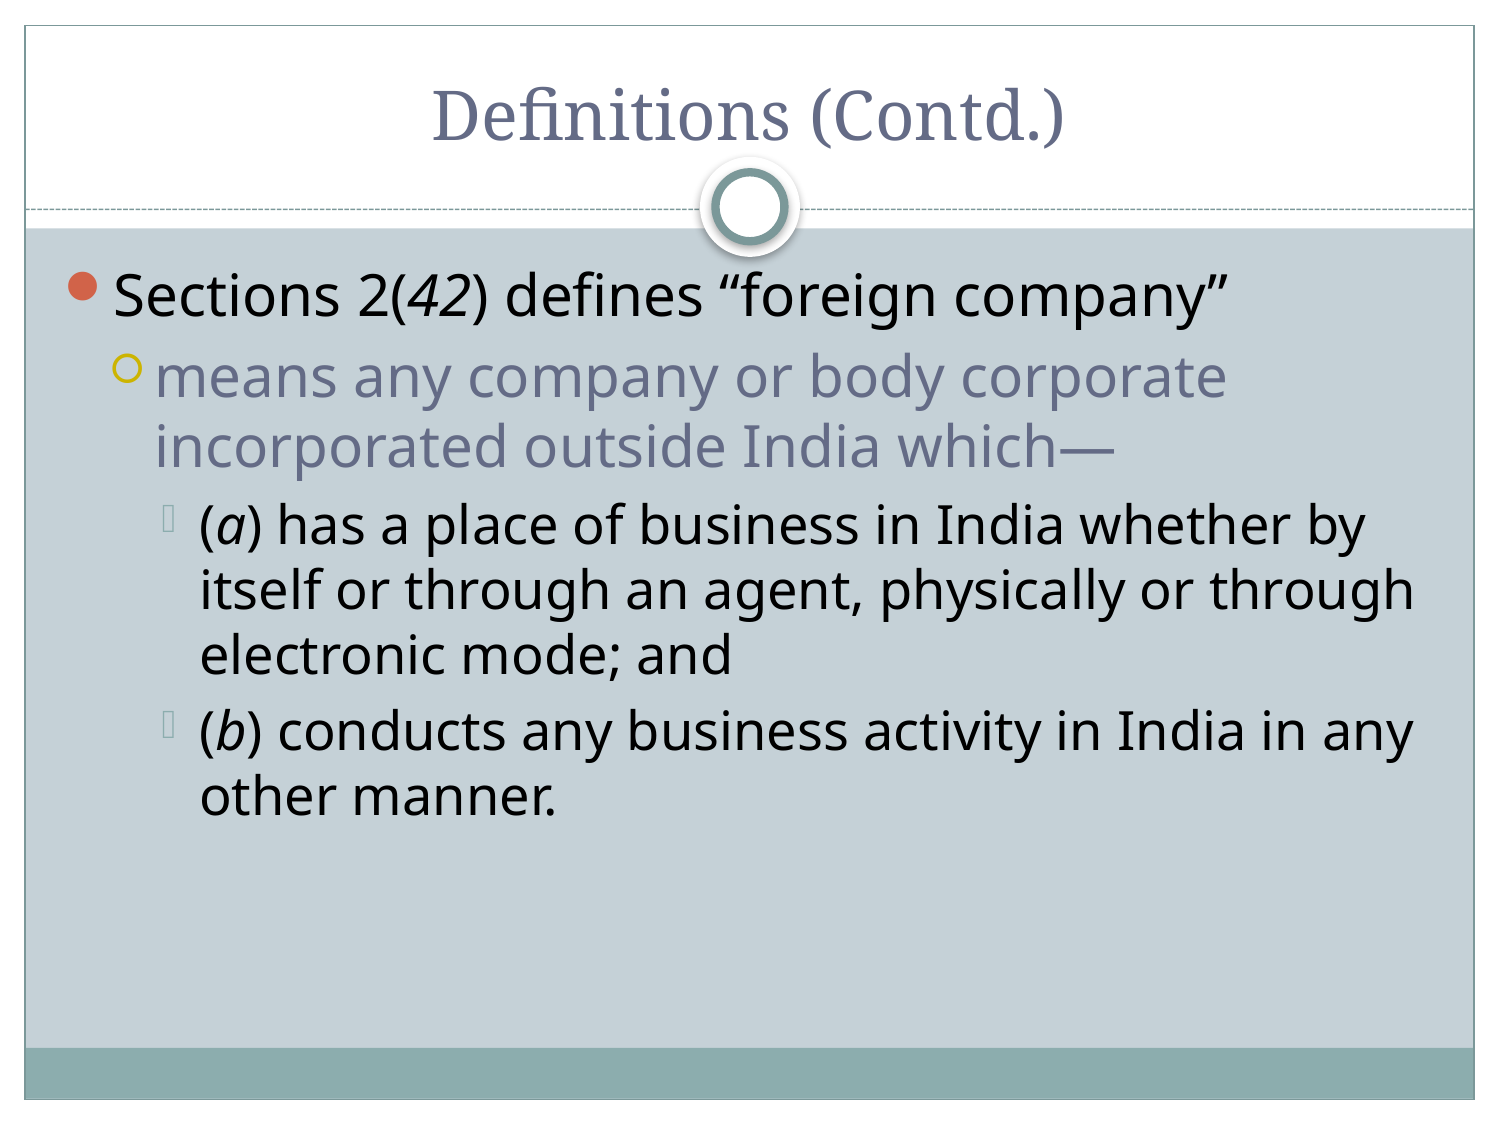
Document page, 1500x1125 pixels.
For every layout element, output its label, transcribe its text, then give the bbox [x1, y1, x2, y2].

title Definitions (Contd.) [49, 37, 1450, 162]
list Sections 2(42) defines “foreign company” means any company or body corporate incorporated outside India which— (a) has a place of business in India whether by itself or through an agent, physically or through electronic mode; and (b) conducts any business activity in India in any other manner. [49, 250, 1445, 1001]
